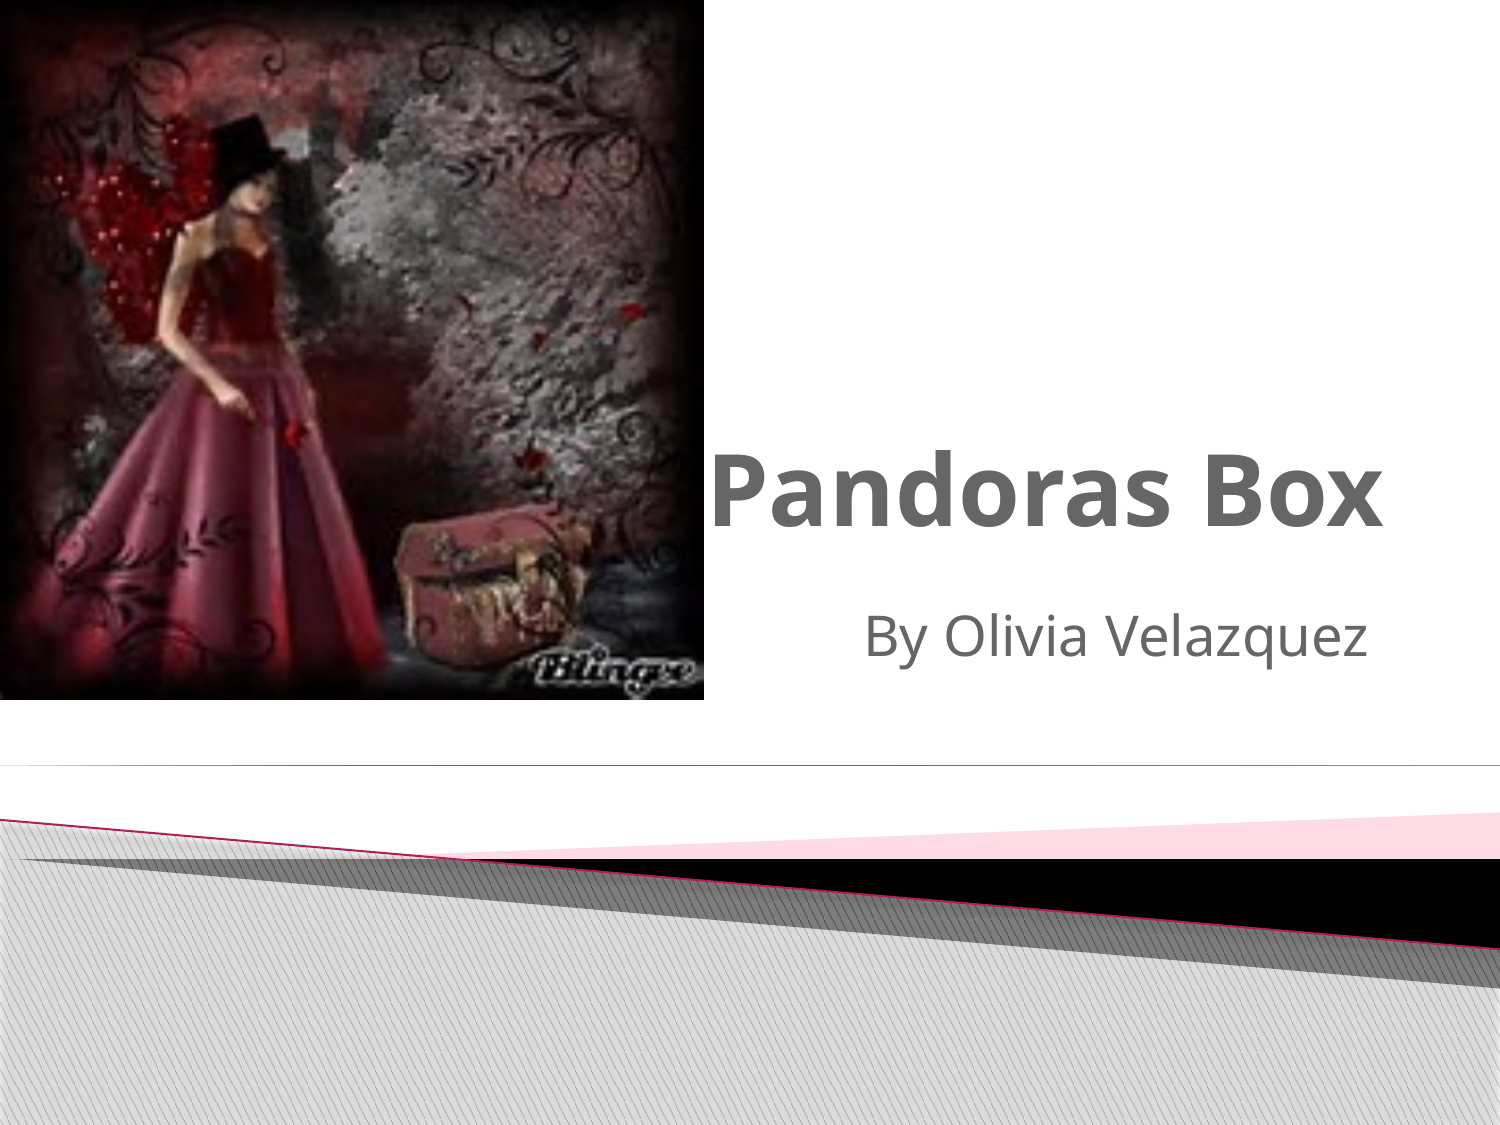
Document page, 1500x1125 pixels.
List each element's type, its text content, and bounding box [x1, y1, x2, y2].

subtitle By Olivia Velazquez [112, 592, 1388, 790]
picture [5, 859, 1500, 989]
picture [0, 0, 704, 701]
title Pandoras Box [709, 312, 1400, 554]
